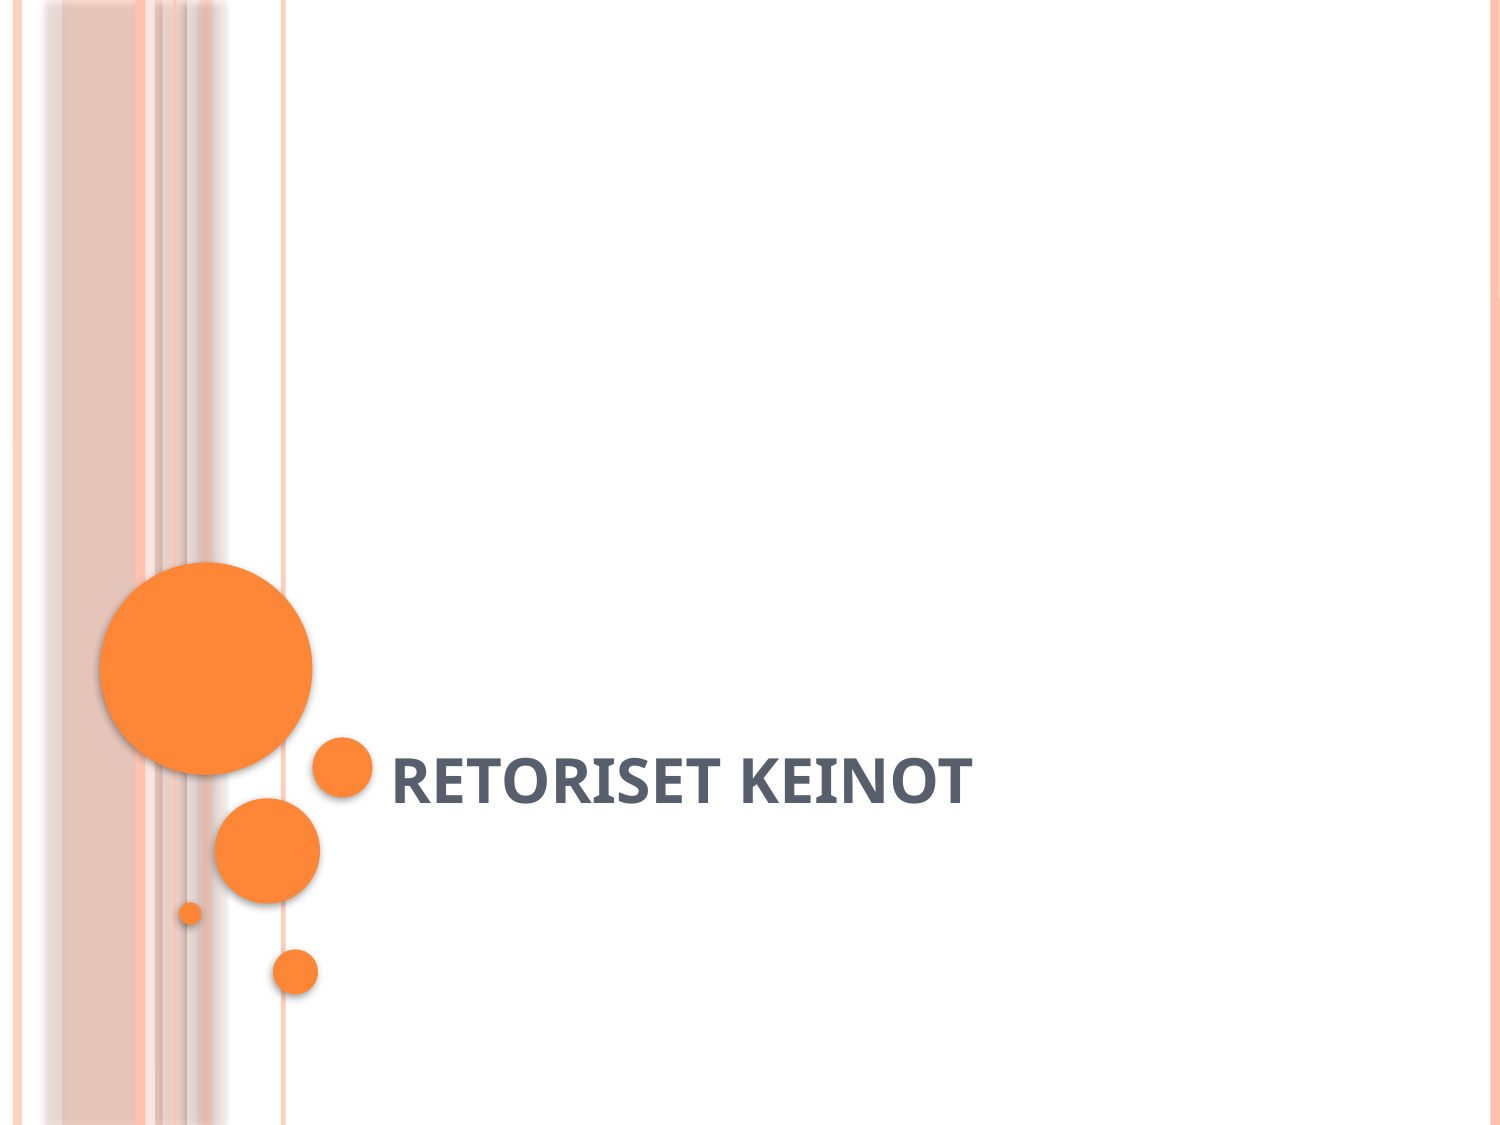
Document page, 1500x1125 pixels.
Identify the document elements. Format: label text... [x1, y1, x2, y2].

title Retoriset keinot [375, 512, 1388, 824]
